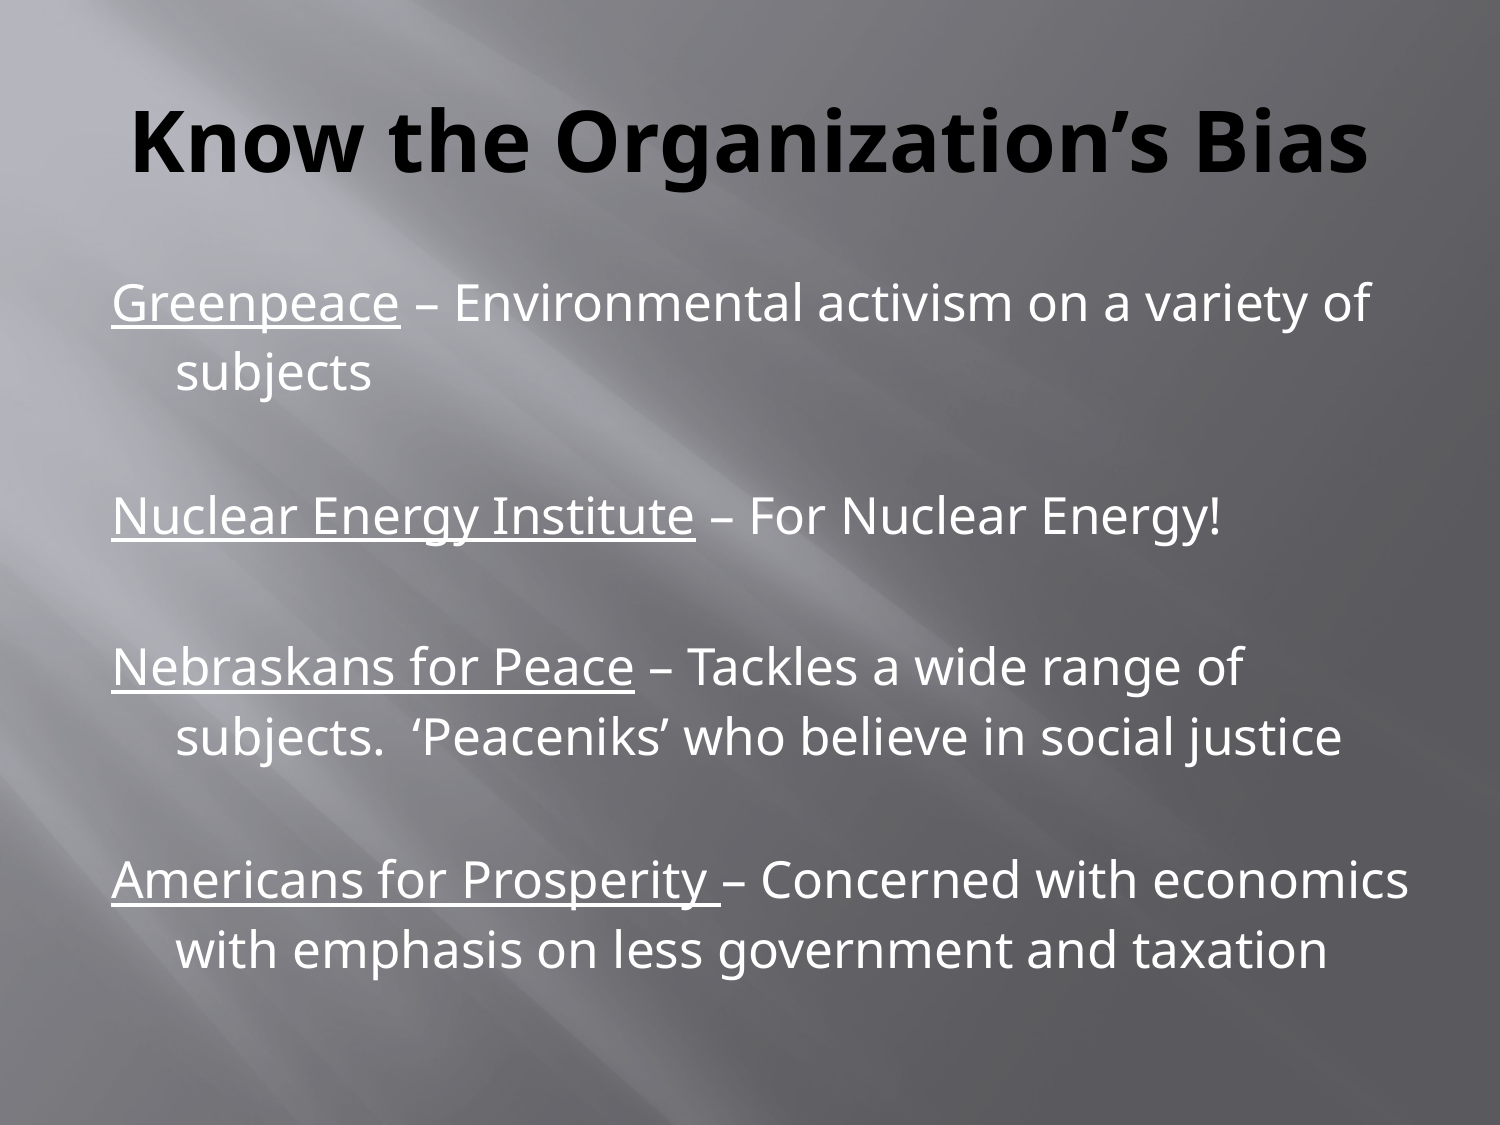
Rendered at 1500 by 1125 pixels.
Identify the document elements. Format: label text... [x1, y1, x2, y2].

title Know the Organization’s Bias [75, 45, 1425, 233]
list Greenpeace – Environmental activism on a variety of subjects Nuclear Energy Institute – For Nuclear Energy! Nebraskans for Peace – Tackles a wide range of subjects. ‘Peaceniks’ who believe in social justice Americans for Prosperity – Concerned with economics with emphasis on less government and taxation [75, 262, 1425, 1035]
